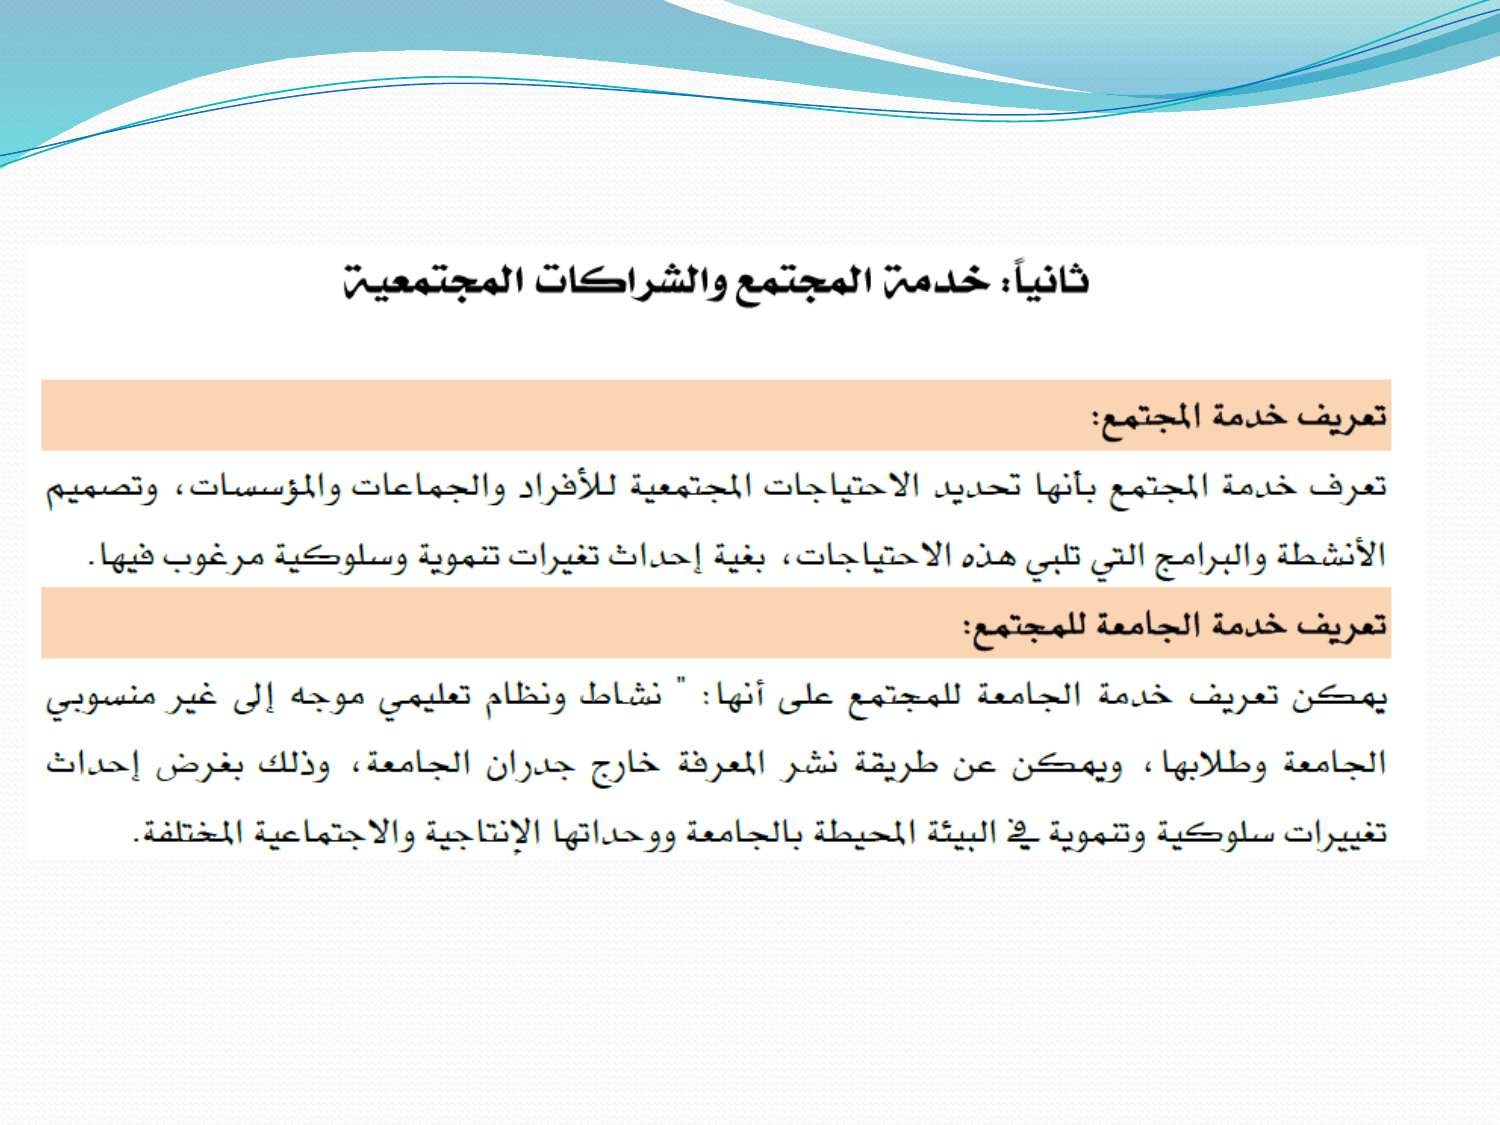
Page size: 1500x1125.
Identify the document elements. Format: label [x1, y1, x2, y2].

picture [28, 245, 1426, 860]
